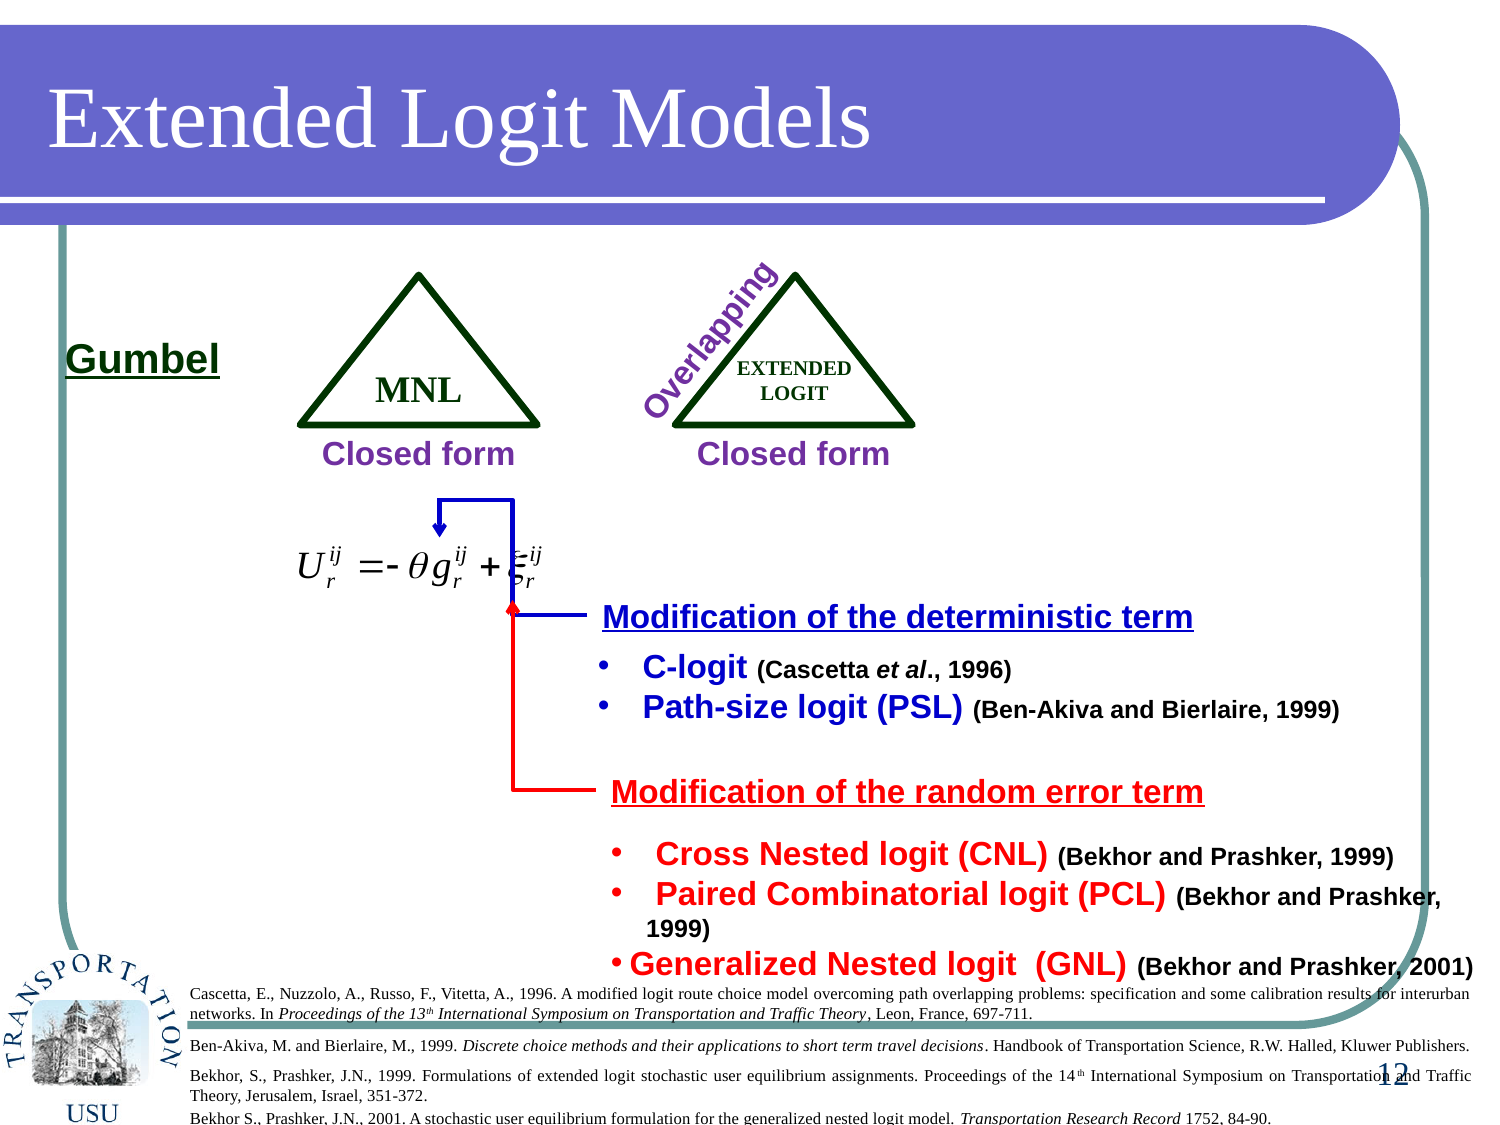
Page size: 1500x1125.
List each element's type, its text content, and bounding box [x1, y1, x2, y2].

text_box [292, 536, 432, 599]
text_box Cascetta, E., Nuzzolo, A., Russo, F., Vitetta, A., 1996. A modified logit route choice model overcoming path overlapping problems: specification and some calibration results for interurban networks. In Proceedings of the 13th International Symposium on Transportation and Traffic Theory, Leon, France, 697-711. [174, 975, 1488, 1031]
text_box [437, 499, 588, 616]
text_box Closed form [674, 424, 913, 480]
text_box Cross Nested logit (CNL) (Bekhor and Prashker, 1999) Paired Combinatorial logit (PCL) (Bekhor and Prashker, 1999) Generalized Nested logit (GNL) (Bekhor and Prashker, 2001) [596, 825, 1500, 990]
picture [0, 950, 188, 1125]
text_box EXTENDED LOGIT [677, 272, 915, 427]
text_box Modification of the random error term [596, 762, 1234, 818]
text_box Overlapping [612, 228, 802, 450]
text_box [512, 599, 597, 791]
text_box Ben-Akiva, M. and Bierlaire, M., 1999. Discrete choice methods and their applications to short term travel decisions. Handbook of Transportation Science, R.W. Halled, Kluwer Publishers. [174, 1027, 1500, 1063]
title Extended Logit Models [31, 37, 1348, 188]
text_box C-logit (Cascetta et al., 1996) Path-size logit (PSL) (Ben-Akiva and Bierlaire, 1999) [601, 637, 1356, 732]
text_box Closed form [299, 424, 538, 480]
text_box Bekhor S., Prashker, J.N., 2001. A stochastic user equilibrium formulation for the generalized nested logit model. Transportation Research Record 1752, 84-90. [174, 1100, 1500, 1125]
text_box MNL [298, 272, 540, 427]
text_box Gumbel [50, 324, 238, 390]
text_box Modification of the deterministic term [591, 587, 1225, 637]
text_box Bekhor, S., Prashker, J.N., 1999. Formulations of extended logit stochastic user equilibrium assignments. Proceedings of the 14th International Symposium on Transportation and Traffic Theory, Jerusalem, Israel, 351-372. [174, 1057, 1488, 1100]
